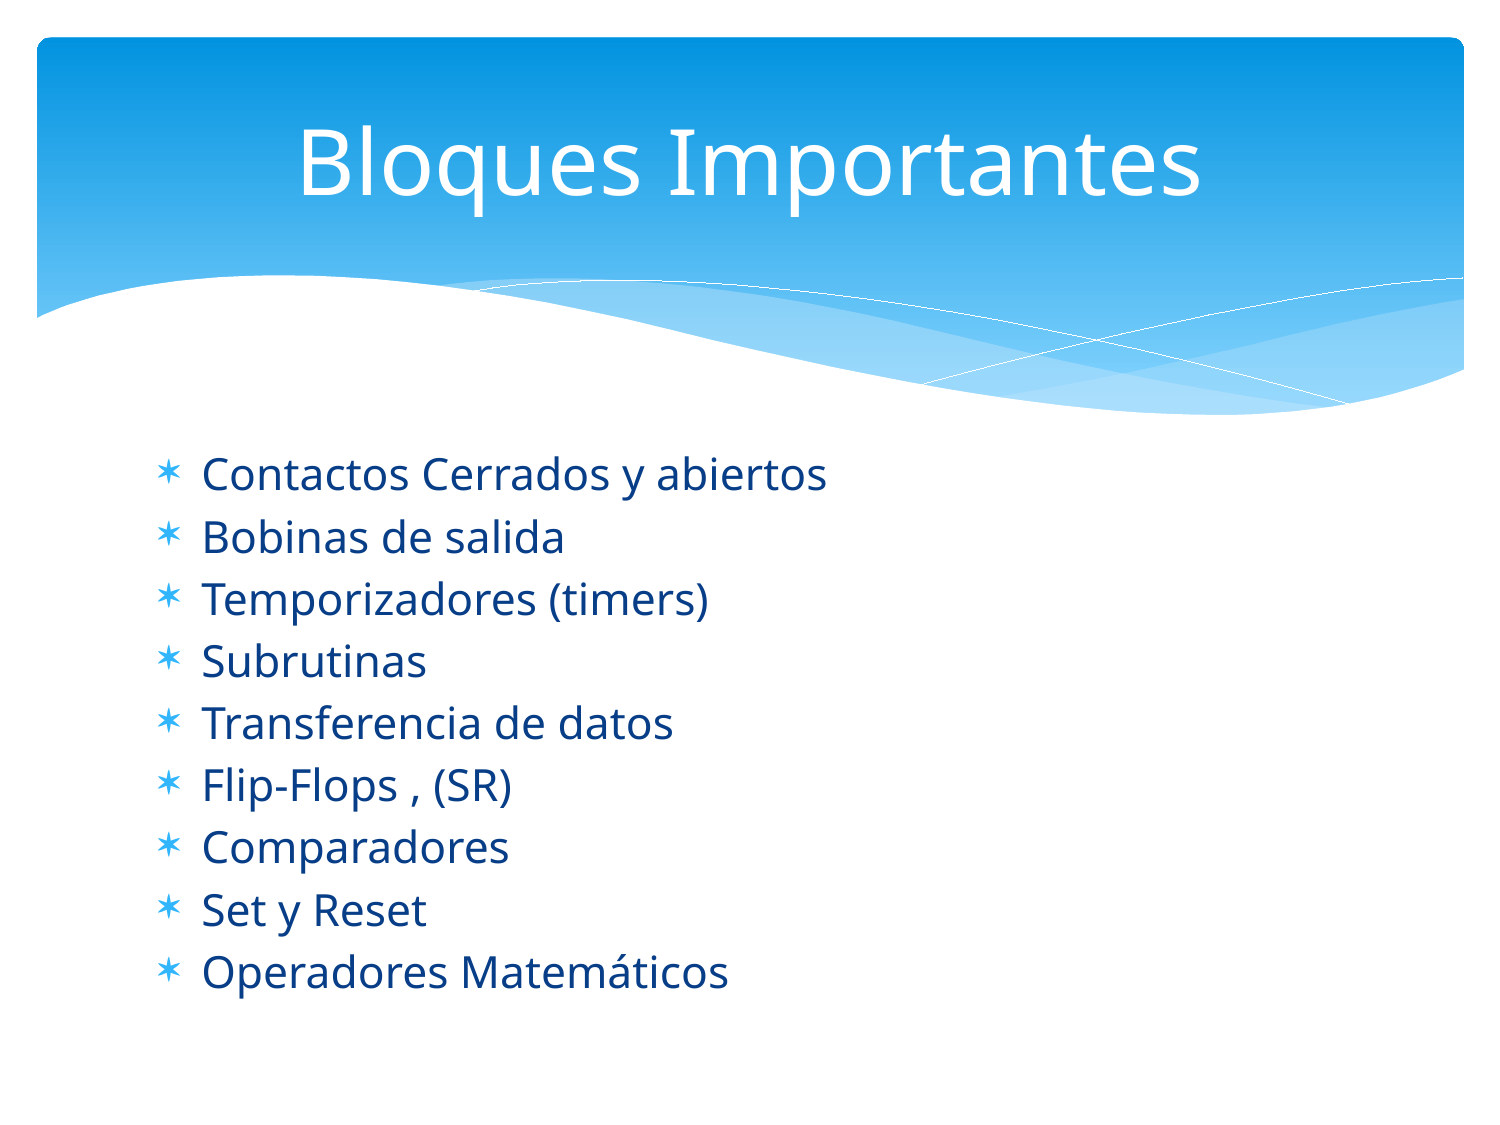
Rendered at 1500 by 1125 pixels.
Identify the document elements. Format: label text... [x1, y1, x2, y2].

title Bloques Importantes [75, 55, 1425, 261]
list Contactos Cerrados y abiertos Bobinas de salida Temporizadores (timers) Subrutinas Transferencia de datos Flip-Flops , (SR) Comparadores Set y Reset Operadores Matemáticos [143, 438, 1359, 1005]
